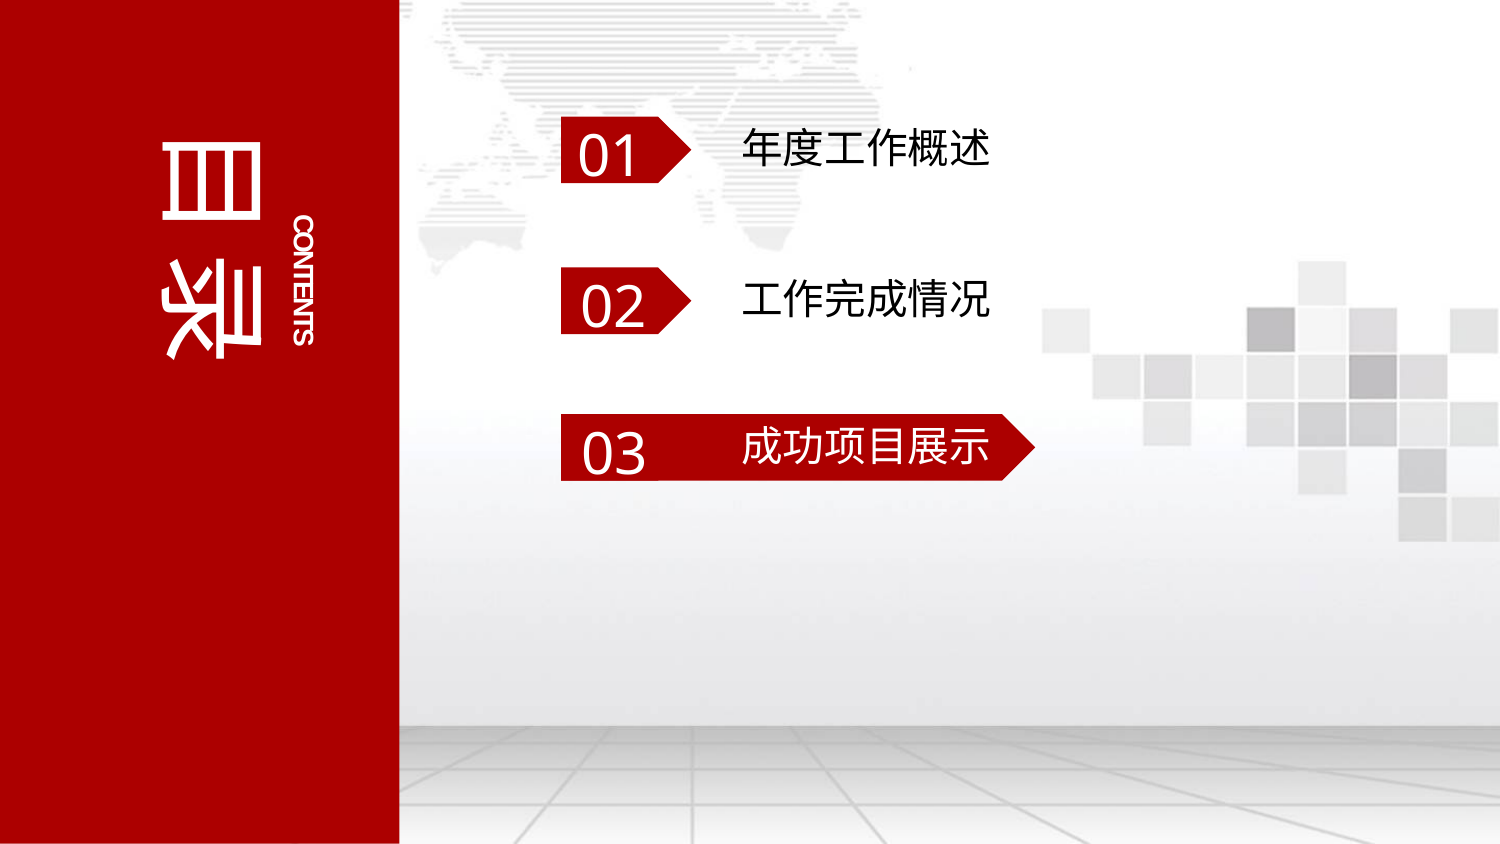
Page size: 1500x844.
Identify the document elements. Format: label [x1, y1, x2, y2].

picture [0, 0, 1500, 844]
text_box [123, 109, 330, 399]
